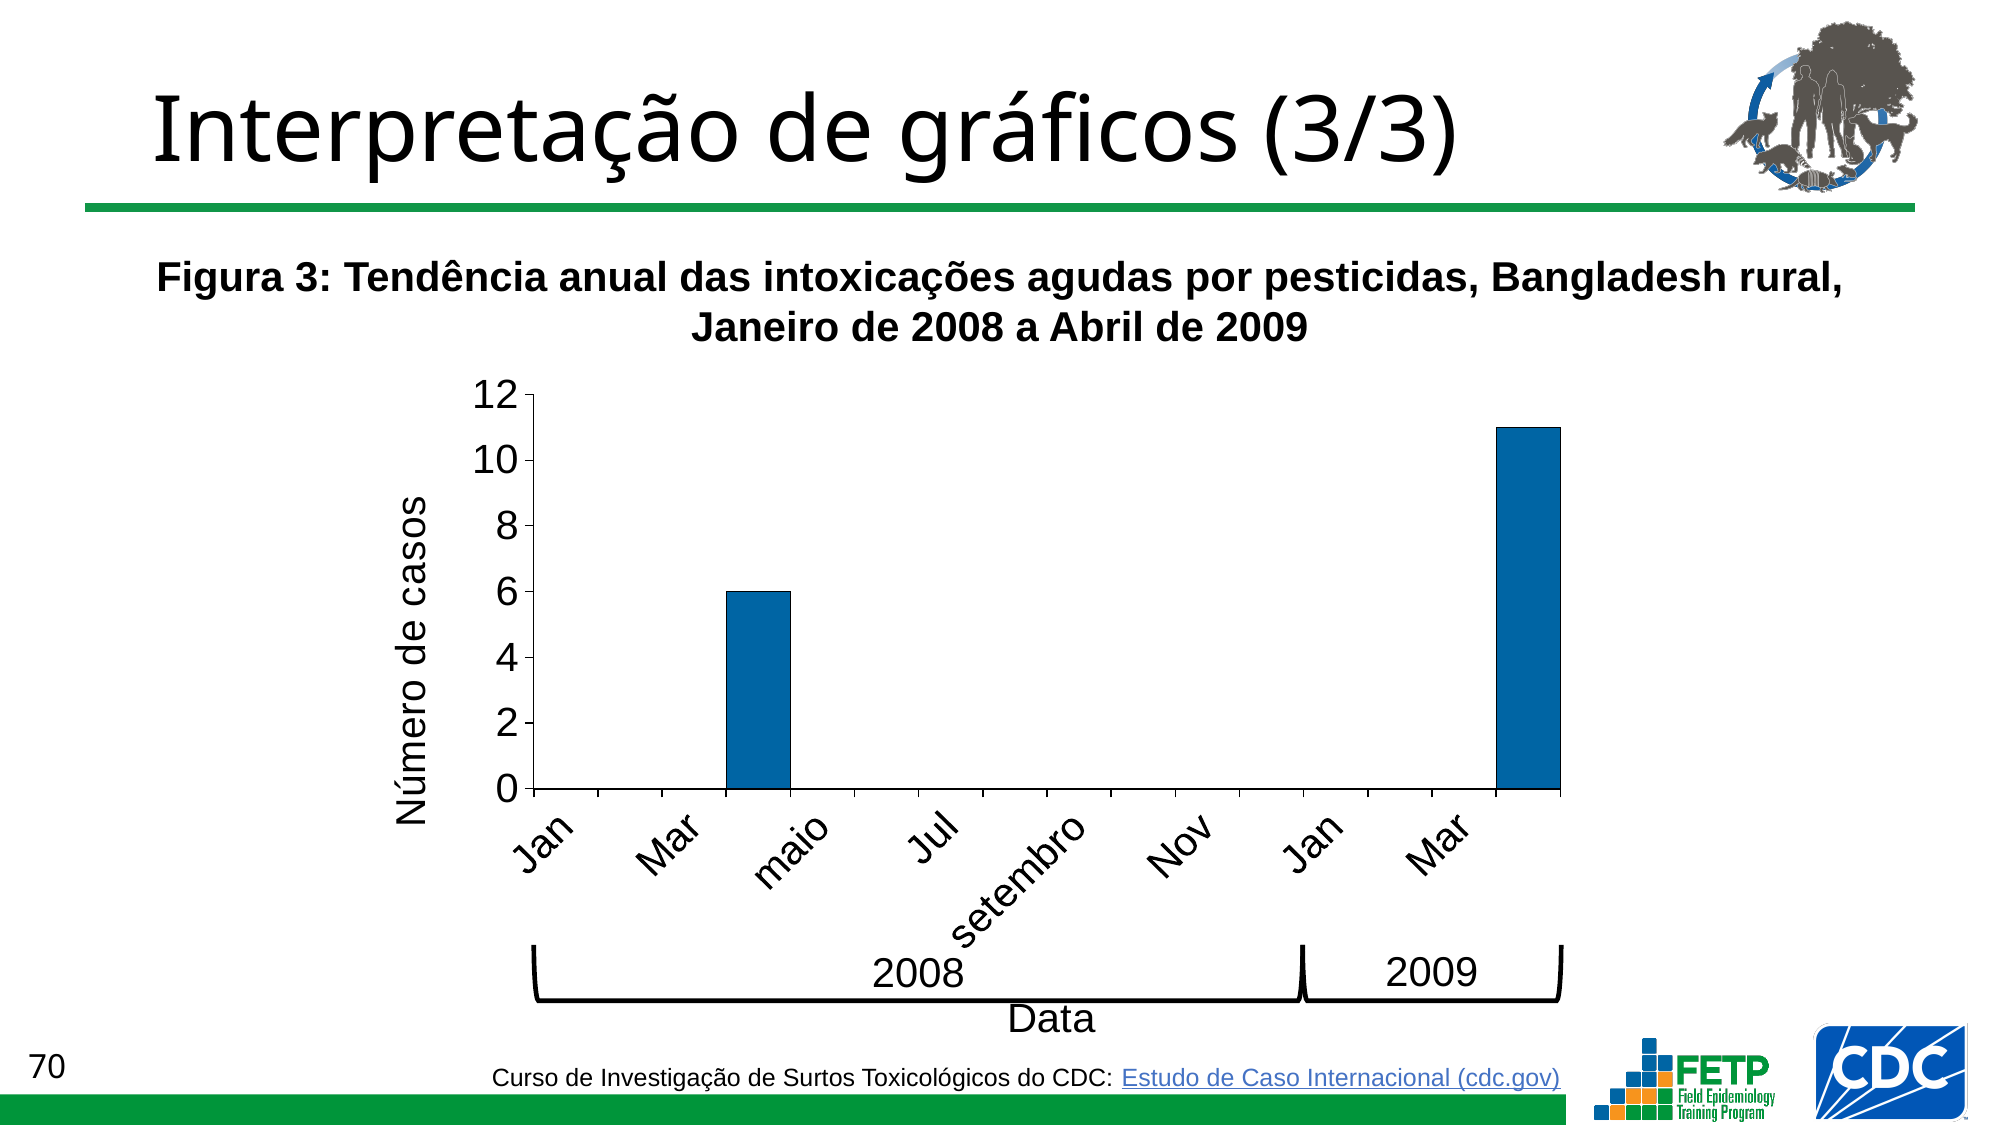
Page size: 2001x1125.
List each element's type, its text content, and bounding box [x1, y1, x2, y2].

picture [1594, 1038, 1775, 1122]
list Figura 3: Tendência anual das intoxicações agudas por pesticidas, Bangladesh rural, Janeiro de 2008 a Abril de 2009 [137, 242, 1863, 1004]
chart [332, 371, 1589, 1054]
picture [1717, 20, 1919, 222]
picture [1813, 1023, 1968, 1122]
text_box Curso de Investigação de Surtos Toxicológicos do CDC: Estudo de Caso Internacional (cdc.gov) [372, 1057, 1576, 1121]
title Interpretação de gráficos (3/3) [137, 75, 1717, 207]
